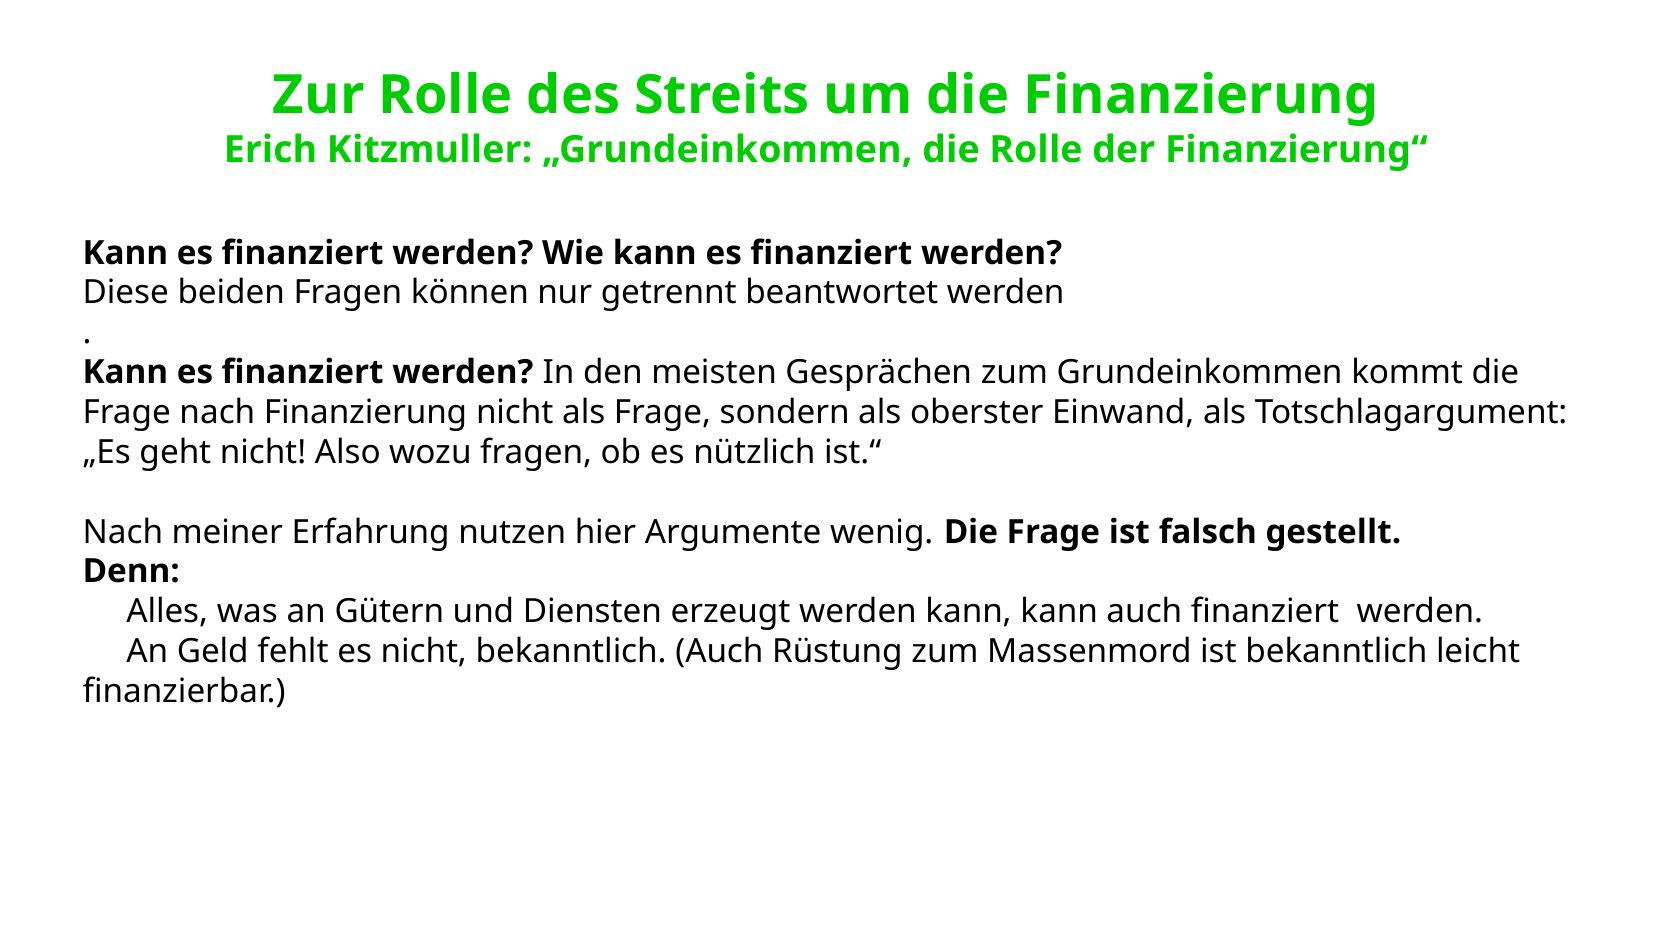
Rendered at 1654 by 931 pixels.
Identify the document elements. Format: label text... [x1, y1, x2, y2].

list Kann es finanziert werden? Wie kann es finanziert werden? Diese beiden Fragen können nur getrennt beantwortet werden . Kann es finanziert werden? In den meisten Gesprächen zum Grundeinkommen kommt die Frage nach Finanzierung nicht als Frage, sondern als oberster Einwand, als Totschlagargument: „Es geht nicht! Also wozu fragen, ob es nützlich ist.“ Nach meiner Erfahrung nutzen hier Argumente wenig. Die Frage ist falsch gestellt. Denn: Alles, was an Gütern und Diensten erzeugt werden kann, kann auch finanziert werden. An Geld fehlt es nicht, bekanntlich. (Auch Rüstung zum Massenmord ist bekanntlich leicht finanzierbar.) [82, 217, 1571, 757]
title Zur Rolle des Streits um die Finanzierung Erich Kitzmuller: „Grundeinkommen, die Rolle der Finanzierung“ [82, 37, 1571, 192]
